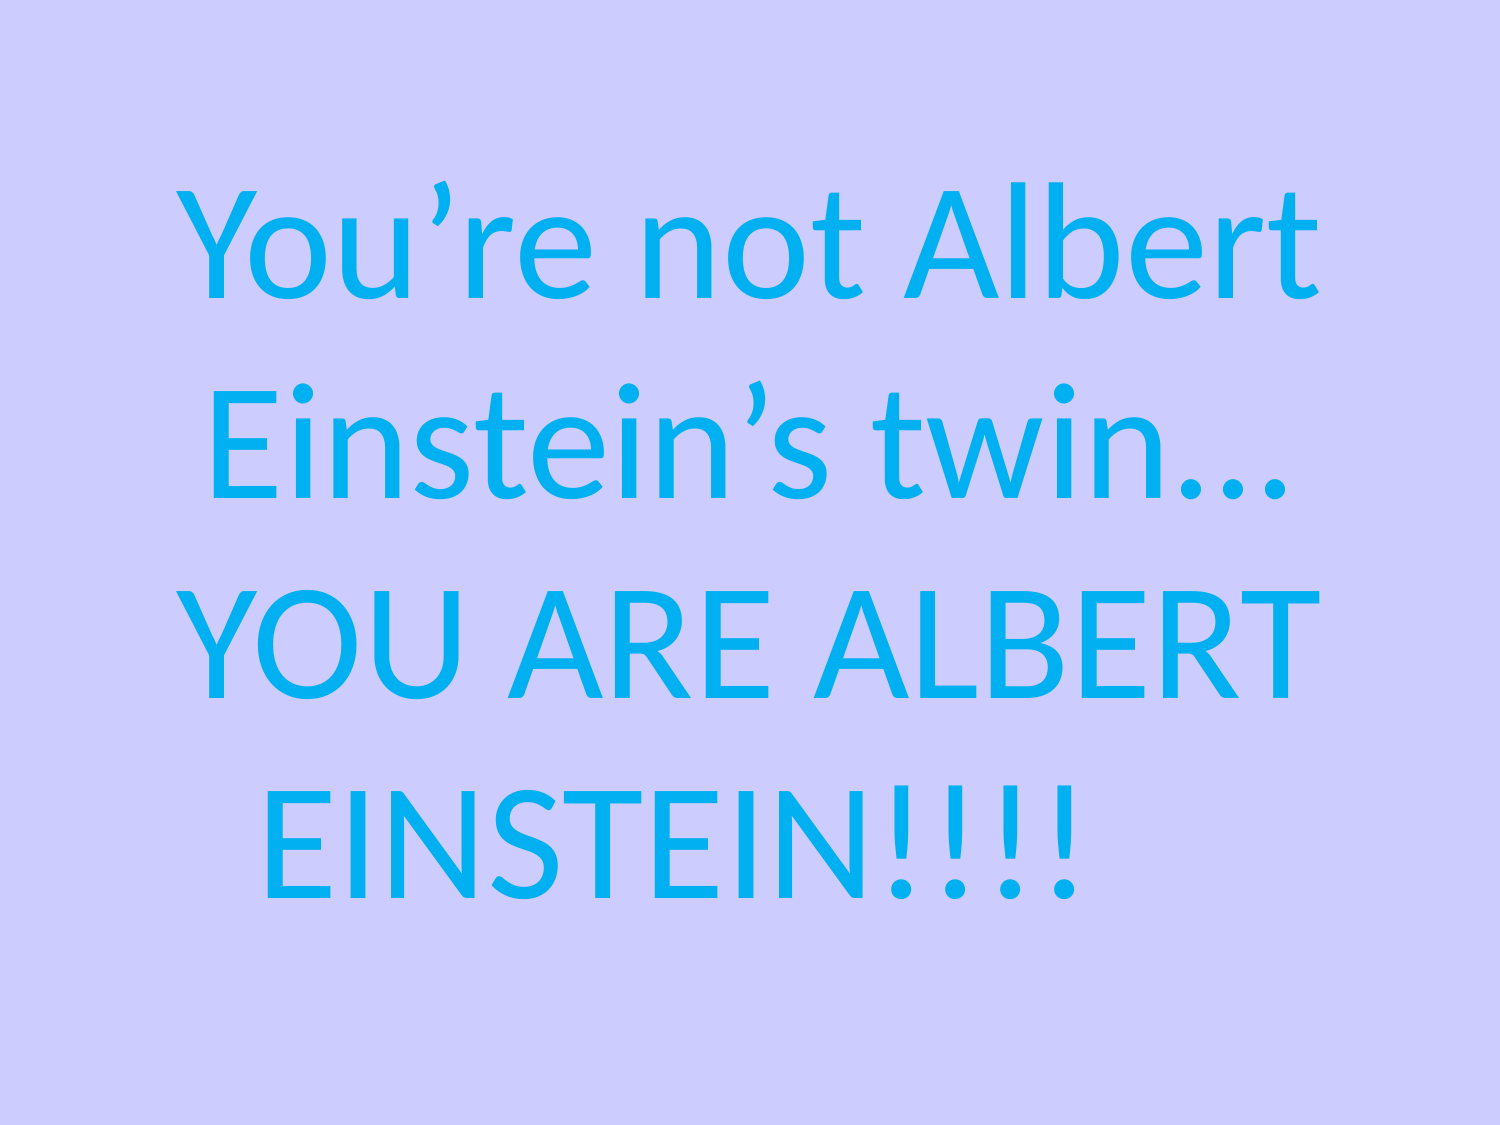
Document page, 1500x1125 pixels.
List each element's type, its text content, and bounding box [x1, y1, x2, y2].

text_box You’re not Albert Einstein’s twin... YOU ARE ALBERT EINSTEIN!!!! [0, 124, 1500, 940]
